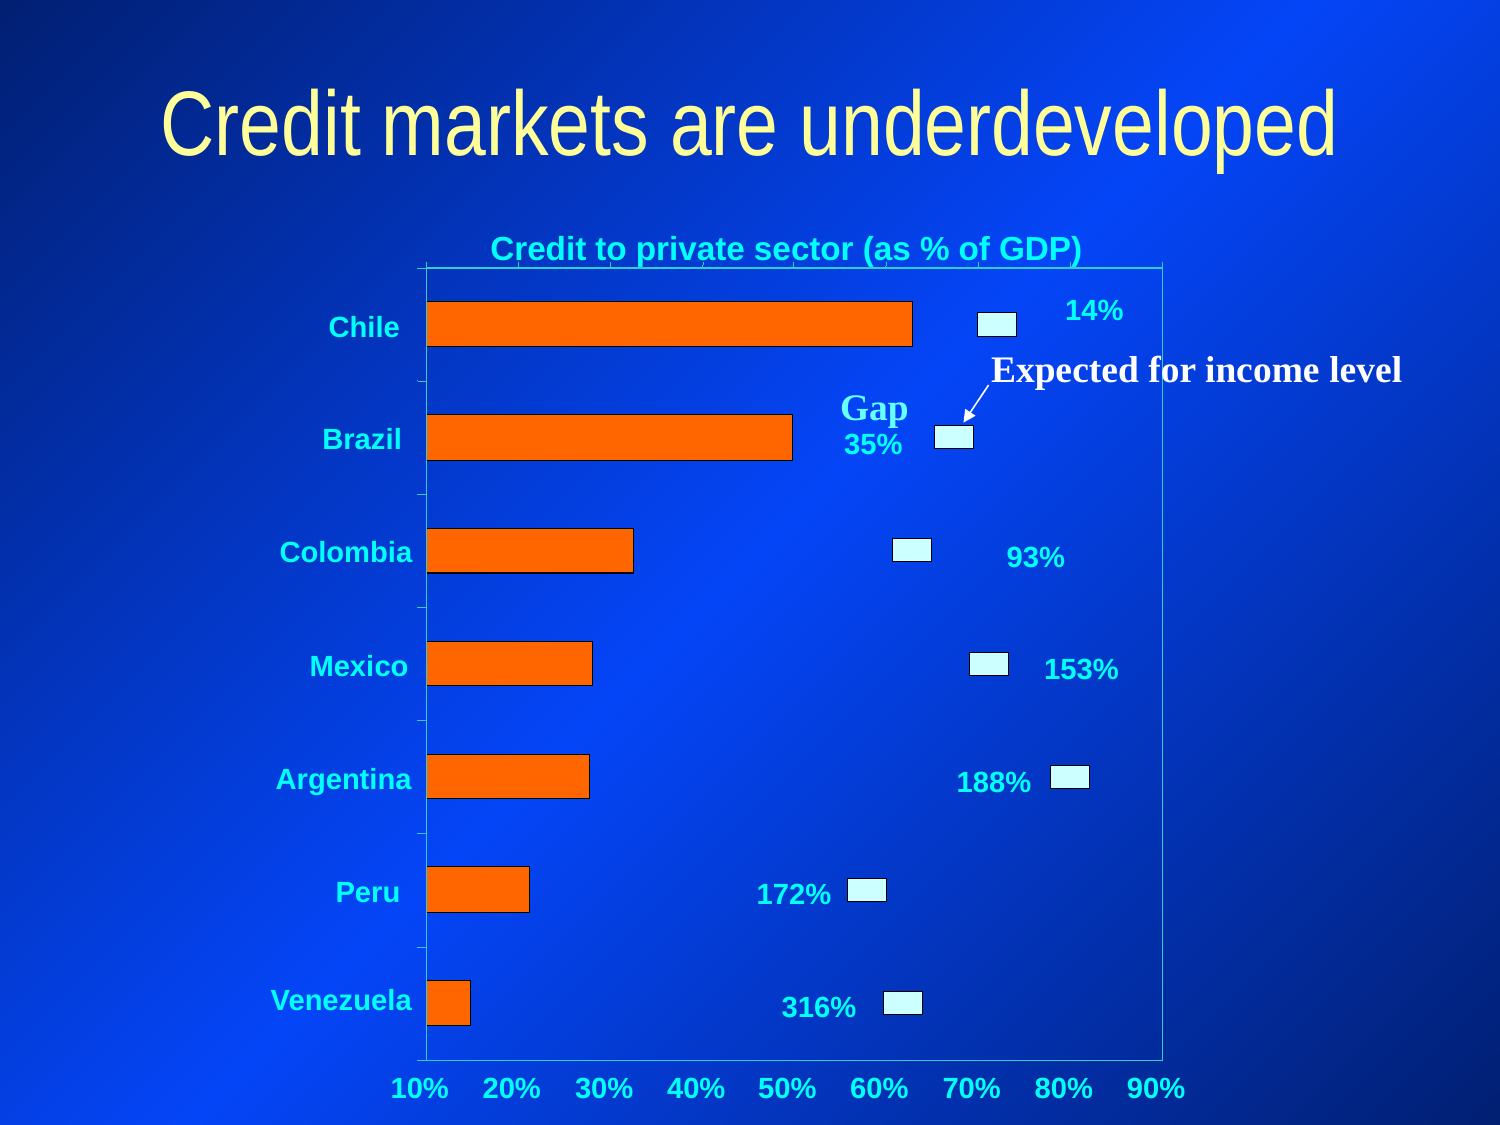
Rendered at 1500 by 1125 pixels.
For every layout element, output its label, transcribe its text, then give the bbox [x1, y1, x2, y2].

text_box 30% [574, 1068, 634, 1104]
text_box Expected for income level [976, 337, 1418, 398]
text_box 93% [1006, 537, 1066, 573]
text_box Gap [825, 375, 924, 435]
text_box [427, 301, 913, 347]
text_box [847, 878, 887, 902]
title Credit markets are underdeveloped [112, 24, 1388, 213]
text_box [427, 641, 593, 686]
text_box 316% [781, 987, 857, 1023]
text_box 60% [850, 1068, 909, 1104]
text_box 188% [956, 762, 1032, 798]
text_box Brazil [322, 420, 403, 456]
text_box [427, 754, 590, 799]
text_box 172% [756, 875, 832, 911]
text_box 14% [1065, 291, 1124, 327]
text_box [1050, 765, 1090, 789]
text_box Chile [328, 308, 400, 343]
text_box [934, 425, 974, 449]
text_box Mexico [309, 647, 409, 682]
text_box [427, 866, 530, 913]
text_box 70% [942, 1068, 1001, 1104]
text_box [892, 538, 932, 562]
text_box 90% [1126, 1068, 1186, 1104]
text_box 50% [758, 1068, 817, 1104]
text_box [969, 652, 1009, 676]
text_box 153% [1044, 650, 1119, 686]
text_box Colombia [279, 533, 413, 569]
text_box 10% [390, 1068, 450, 1104]
text_box [977, 312, 1017, 337]
text_box Venezuela [270, 981, 413, 1017]
text_box [427, 980, 471, 1026]
text_box [427, 414, 793, 461]
text_box Argentina [275, 760, 412, 796]
text_box 20% [482, 1068, 542, 1104]
text_box Peru [335, 873, 401, 909]
text_box 35% [844, 435, 903, 461]
text_box [427, 528, 634, 574]
text_box 80% [1034, 1068, 1094, 1104]
text_box [883, 991, 923, 1015]
text_box 40% [667, 1068, 726, 1104]
text_box [427, 269, 1163, 1061]
text_box [963, 385, 989, 423]
text_box Credit to private sector (as % of GDP) [475, 219, 1098, 267]
